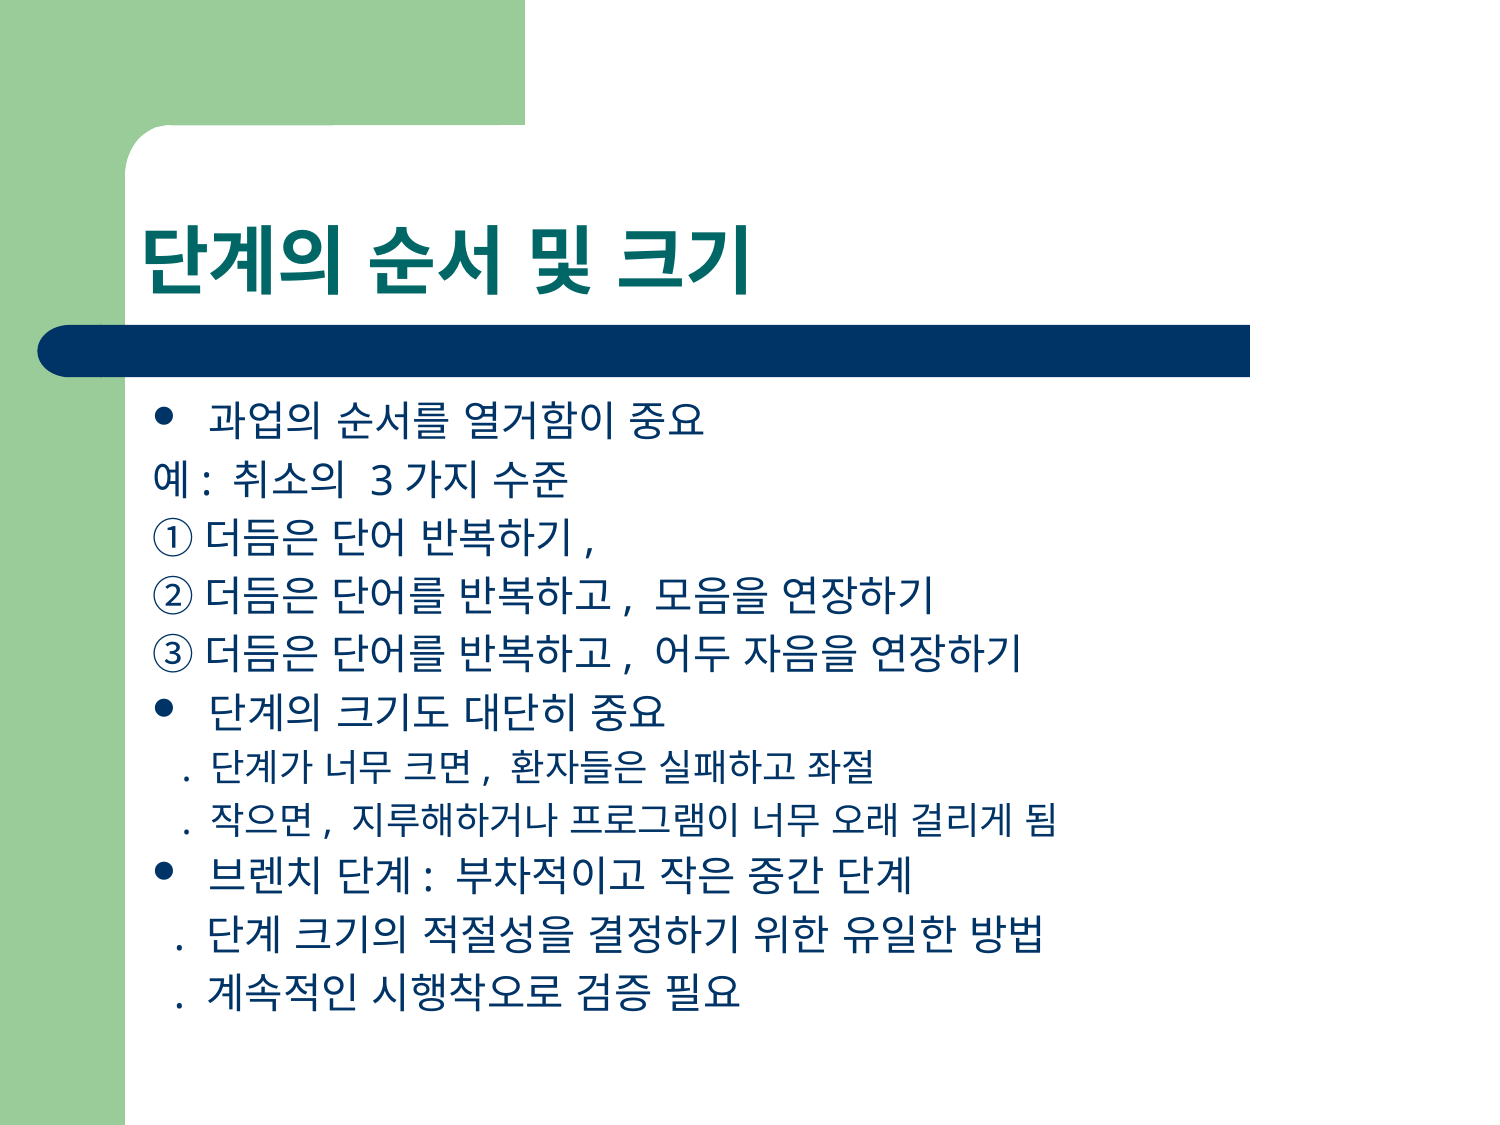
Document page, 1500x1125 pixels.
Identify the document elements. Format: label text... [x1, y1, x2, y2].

title 단계의 순서 및 크기 [124, 124, 1426, 313]
list 과업의 순서를 열거함이 중요 예: 취소의 3가지 수준 ①더듬은 단어 반복하기, ②더듬은 단어를 반복하고, 모음을 연장하기 ③더듬은 단어를 반복하고, 어두 자음을 연장하기 단계의 크기도 대단히 중요 . 단계가 너무 크면, 환자들은 실패하고 좌절 . 작으면, 지루해하거나 프로그램이 너무 오래 걸리게 됨 브렌치 단계: 부차적이고 작은 중간 단계 . 단계 크기의 적절성을 결정하기 위한 유일한 방법 . 계속적인 시행착오로 검증 필요 [137, 387, 1400, 999]
